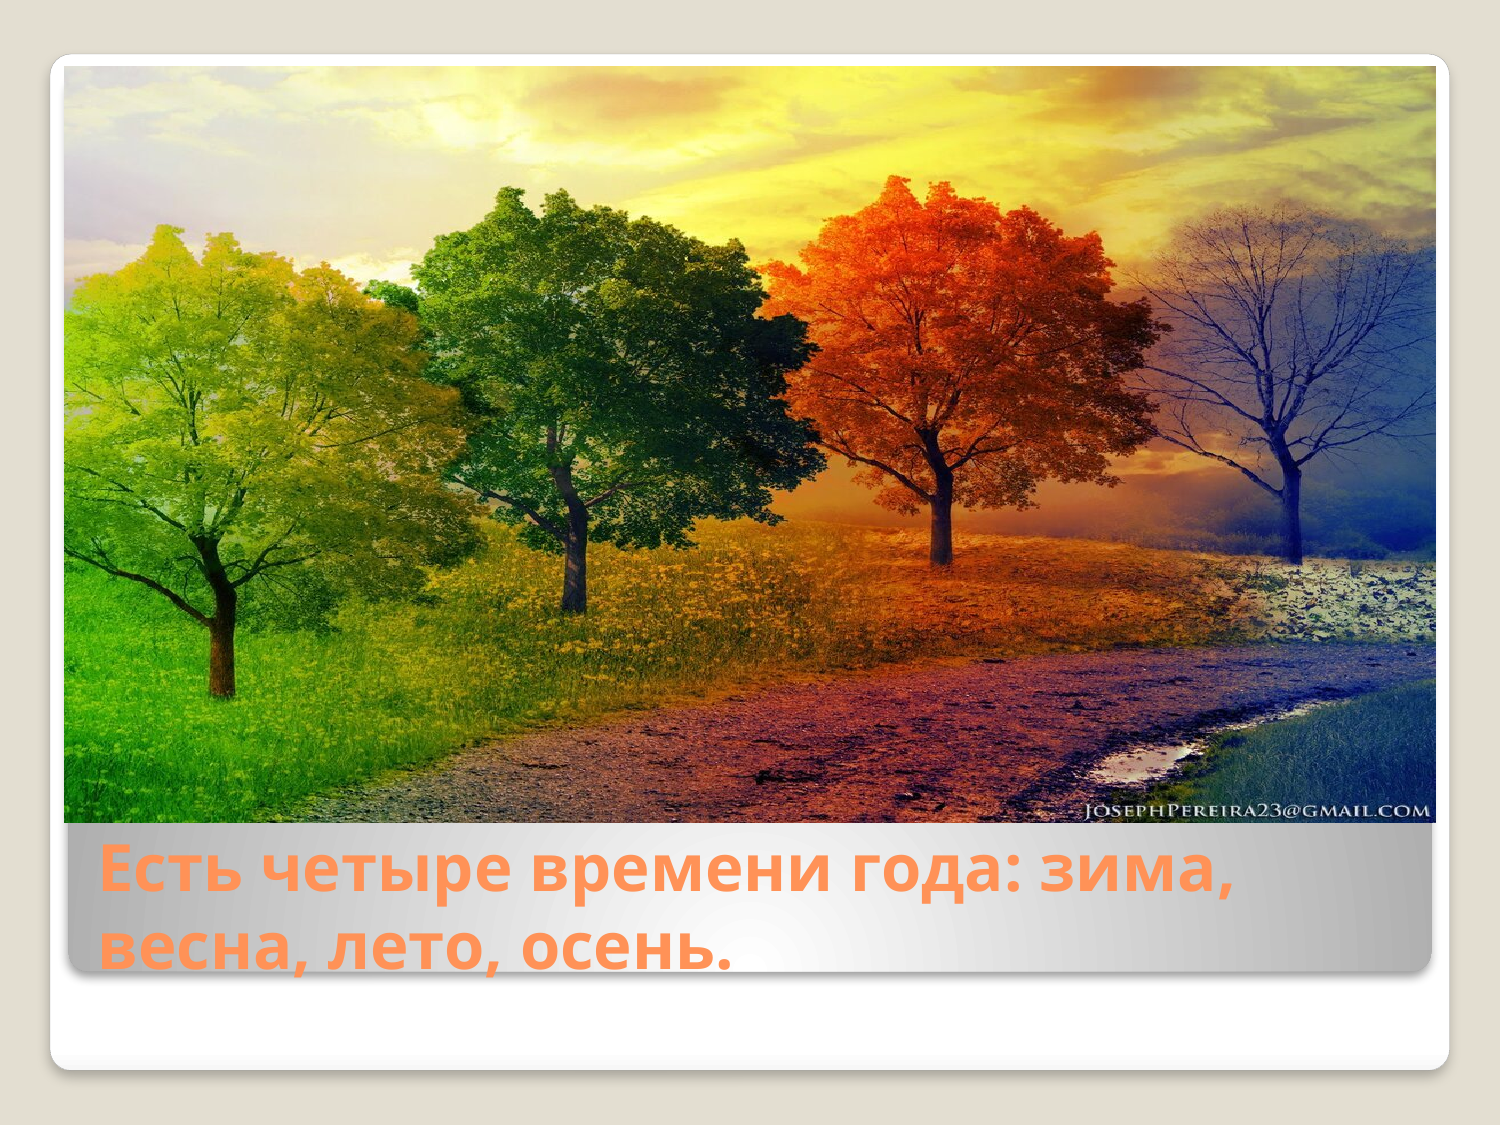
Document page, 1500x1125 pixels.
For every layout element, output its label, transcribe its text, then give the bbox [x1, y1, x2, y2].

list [64, 66, 1436, 823]
title Есть четыре времени года: зима, весна, лето, осень. [82, 835, 1425, 990]
